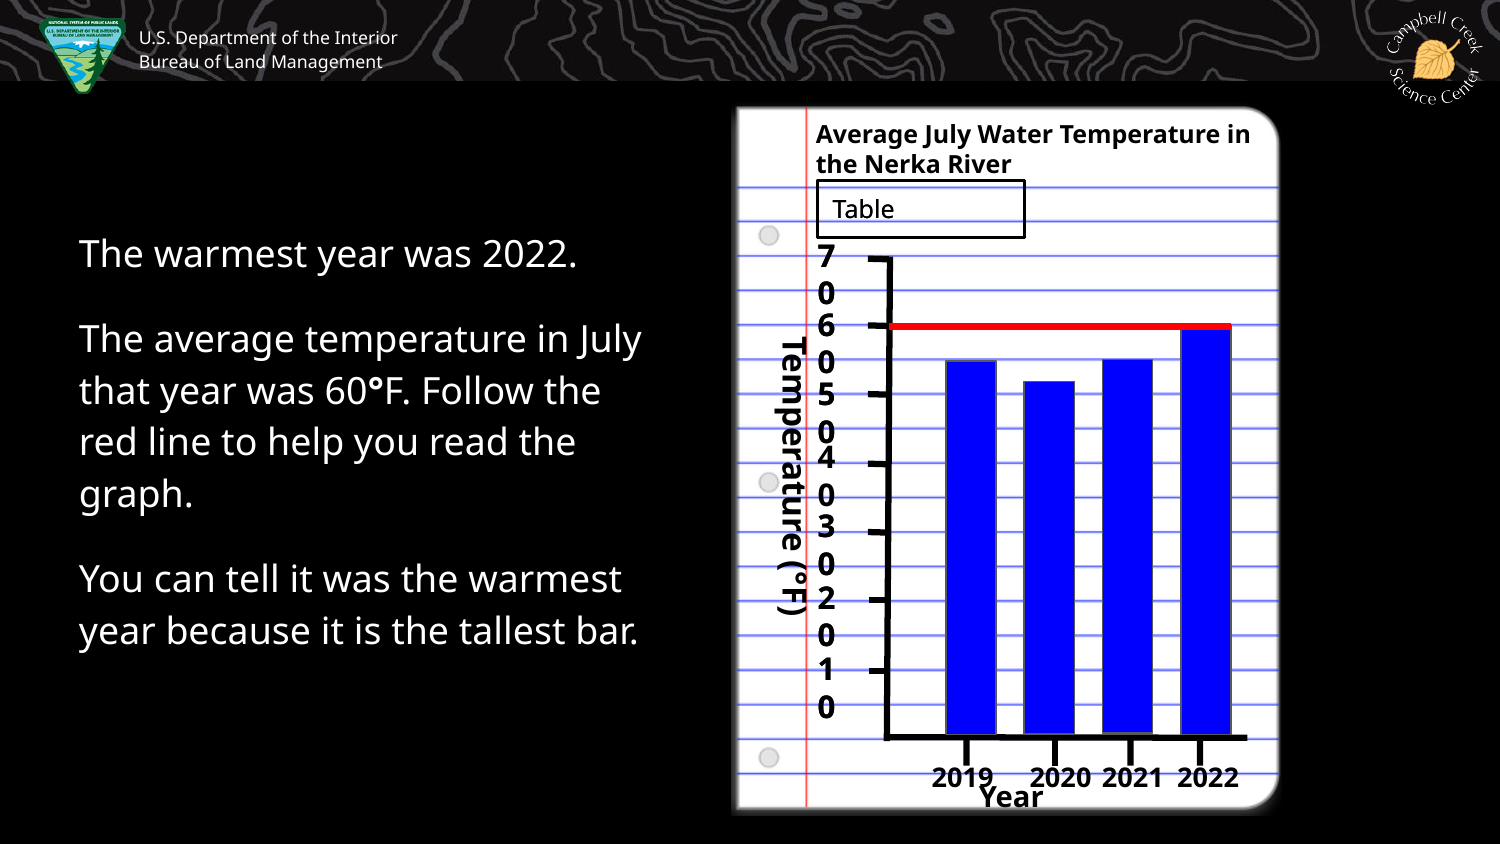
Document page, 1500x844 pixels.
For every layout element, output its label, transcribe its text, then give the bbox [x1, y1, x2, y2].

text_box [0, 0, 1500, 105]
list The warmest year was 2022. The average temperature in July that year was 60°F. Follow the red line to help you read the graph. You can tell it was the warmest year because it is the tallest bar. [63, 208, 684, 669]
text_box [730, 101, 1282, 816]
